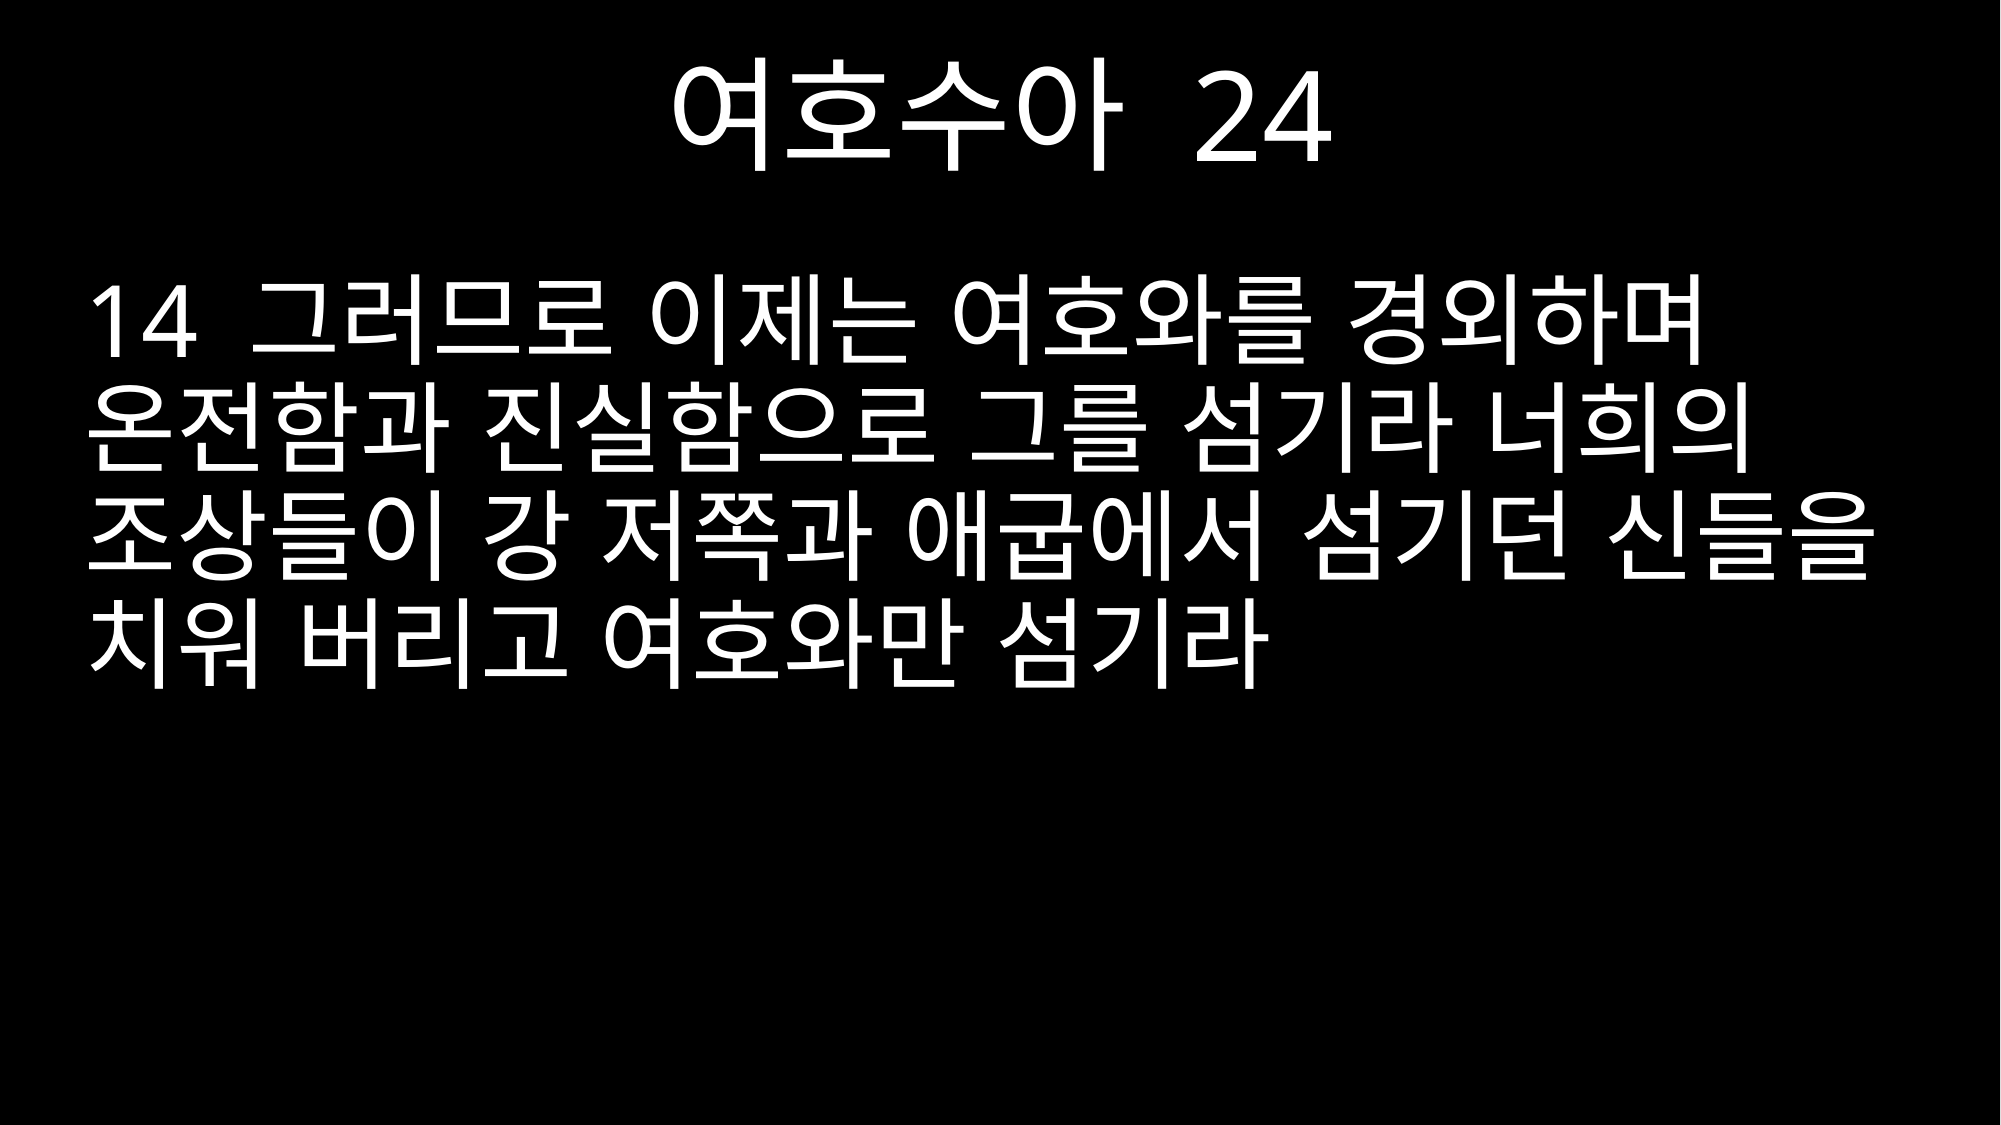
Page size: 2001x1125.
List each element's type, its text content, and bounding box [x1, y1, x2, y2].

list 14 그러므로 이제는 여호와를 경외하며 온전함과 진실함으로 그를 섬기라 너희의 조상들이 강 저쪽과 애굽에서 섬기던 신들을 치워 버리고 여호와만 섬기라 [69, 263, 1953, 423]
footer 여호수아 24 [0, 32, 2000, 192]
picture [0, 0, 2001, 1125]
